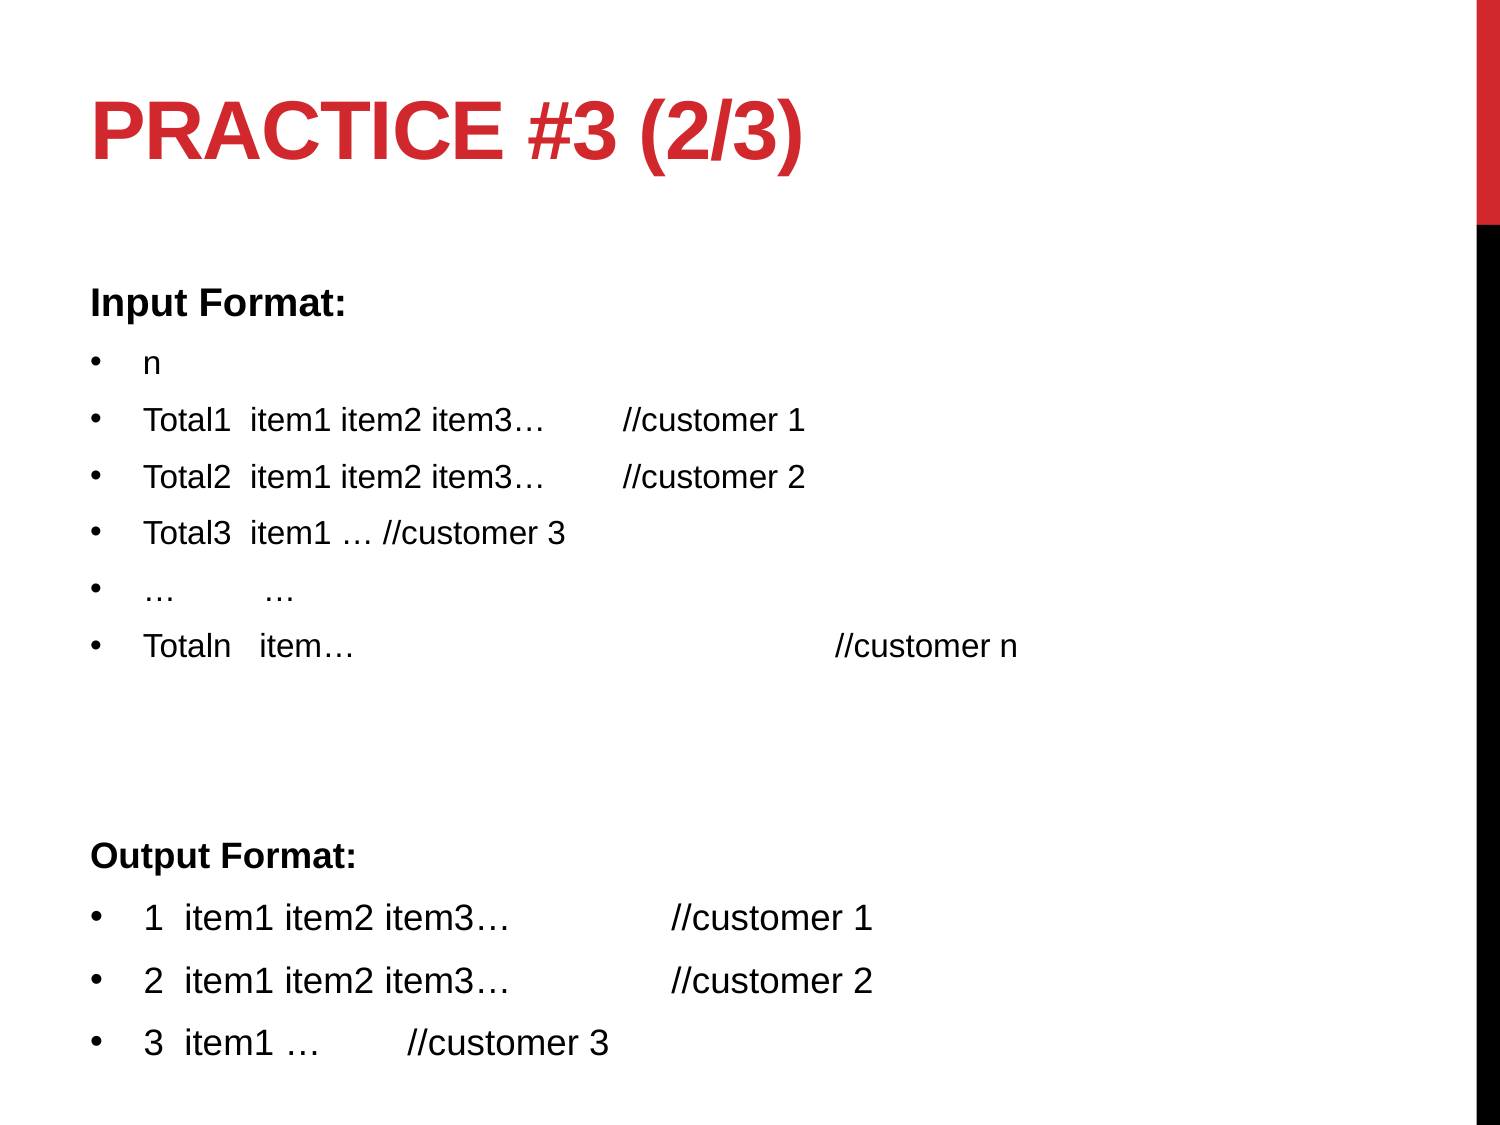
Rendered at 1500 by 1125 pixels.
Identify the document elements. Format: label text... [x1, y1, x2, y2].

text_box Output Format: 1 item1 item2 item3… //customer 1 2 item1 item2 item3… //customer 2 3 item1 … //customer 3 [75, 824, 1141, 1074]
title Practice #3 (2/3) [75, 25, 1025, 184]
list Input Format: n Total1 item1 item2 item3… //customer 1 Total2 item1 item2 item3… //customer 2 Total3 item1 … //customer 3 … … Totaln item… //customer n [75, 269, 1141, 682]
